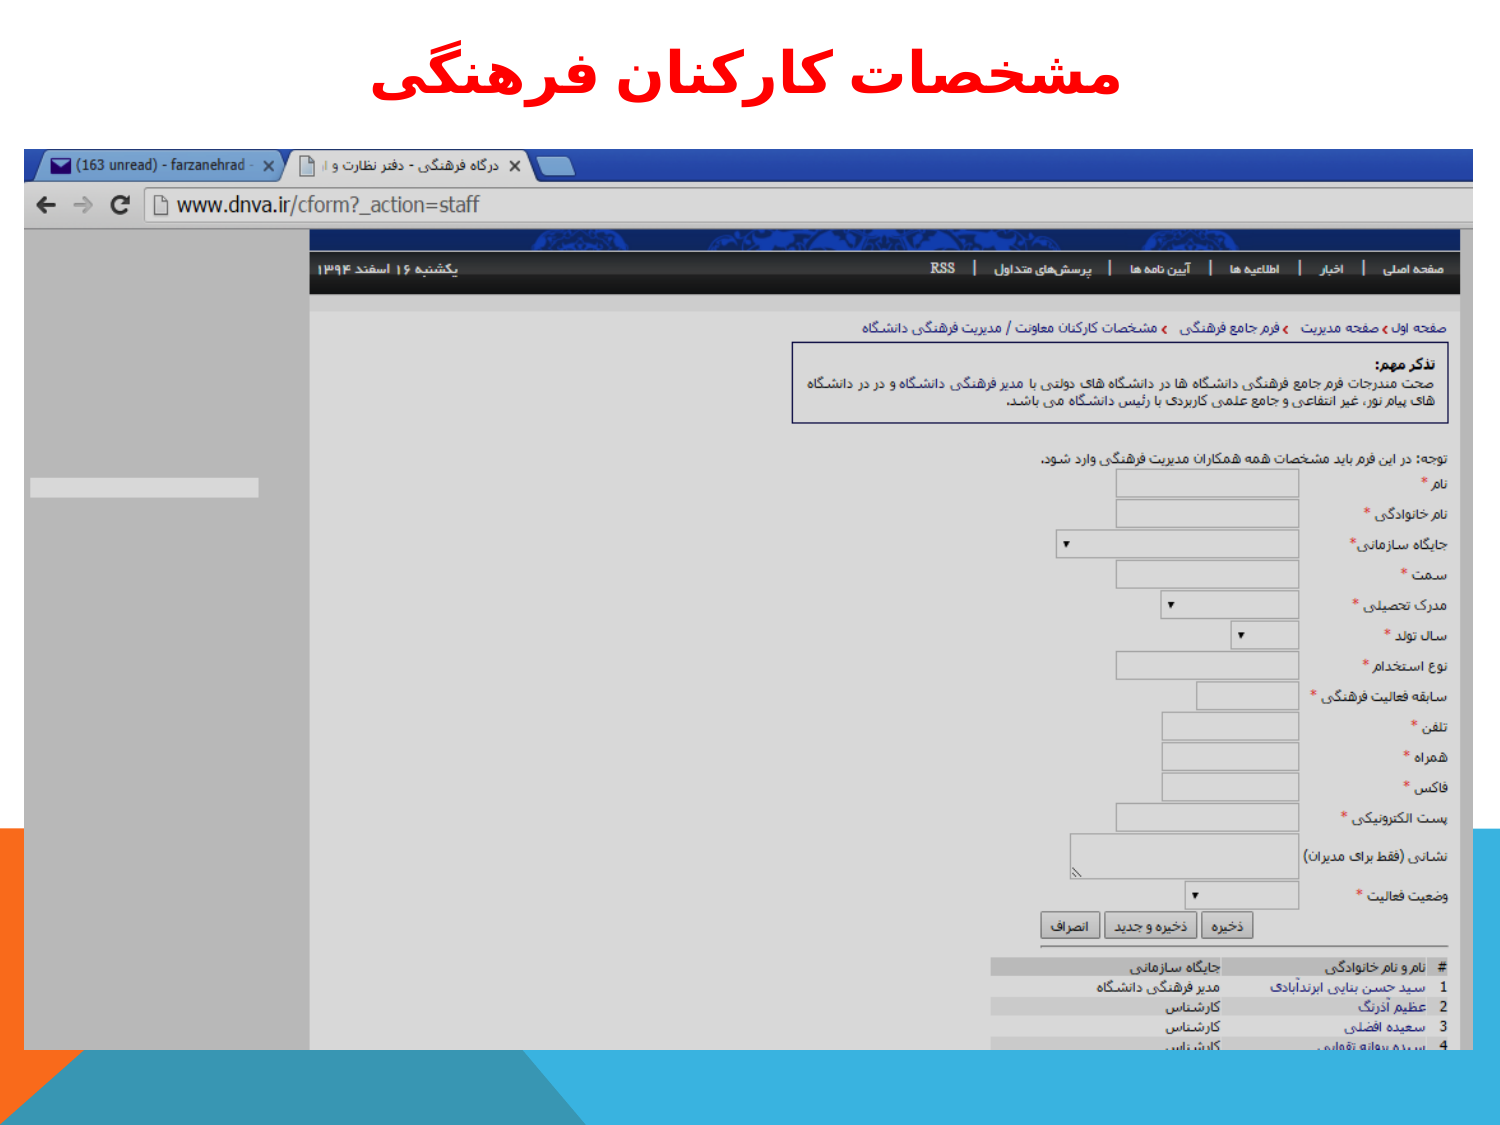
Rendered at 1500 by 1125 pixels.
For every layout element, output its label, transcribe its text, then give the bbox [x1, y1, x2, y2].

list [24, 149, 1473, 1051]
title مشخصات کارکنان فرهنگی [137, 24, 1372, 115]
